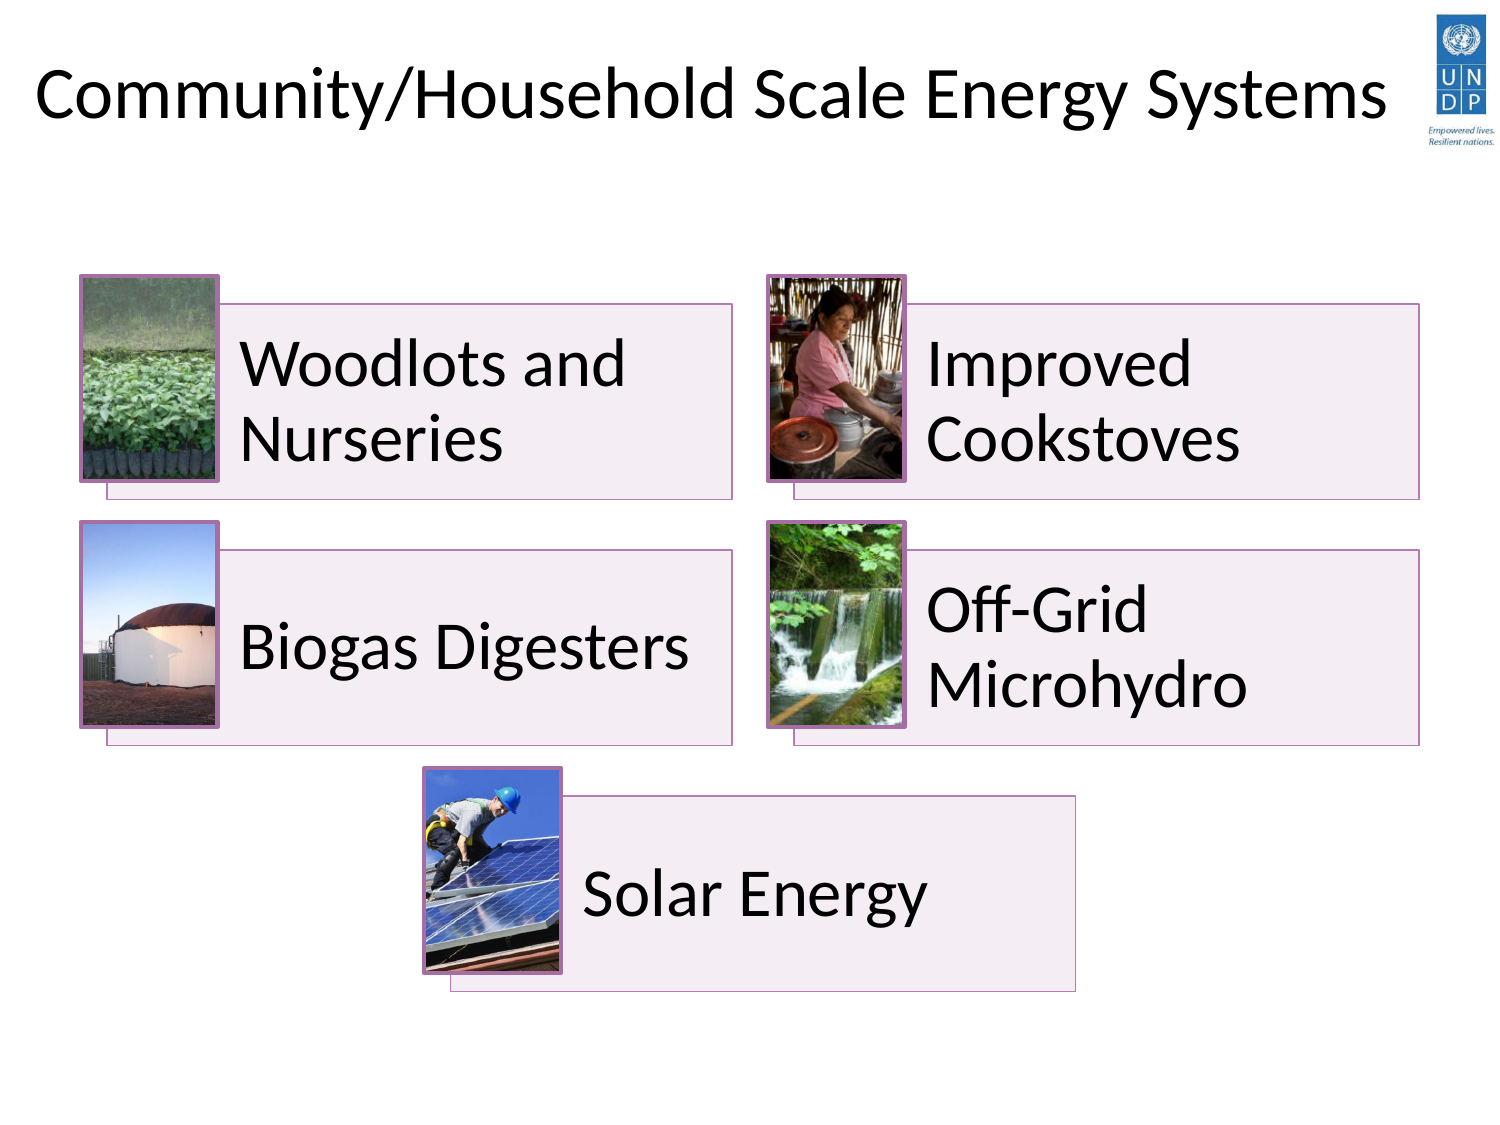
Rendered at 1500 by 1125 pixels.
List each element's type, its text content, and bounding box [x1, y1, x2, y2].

picture [1425, 12, 1500, 149]
title Community/Household Scale Energy Systems [0, 0, 1425, 183]
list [74, 262, 1426, 1006]
